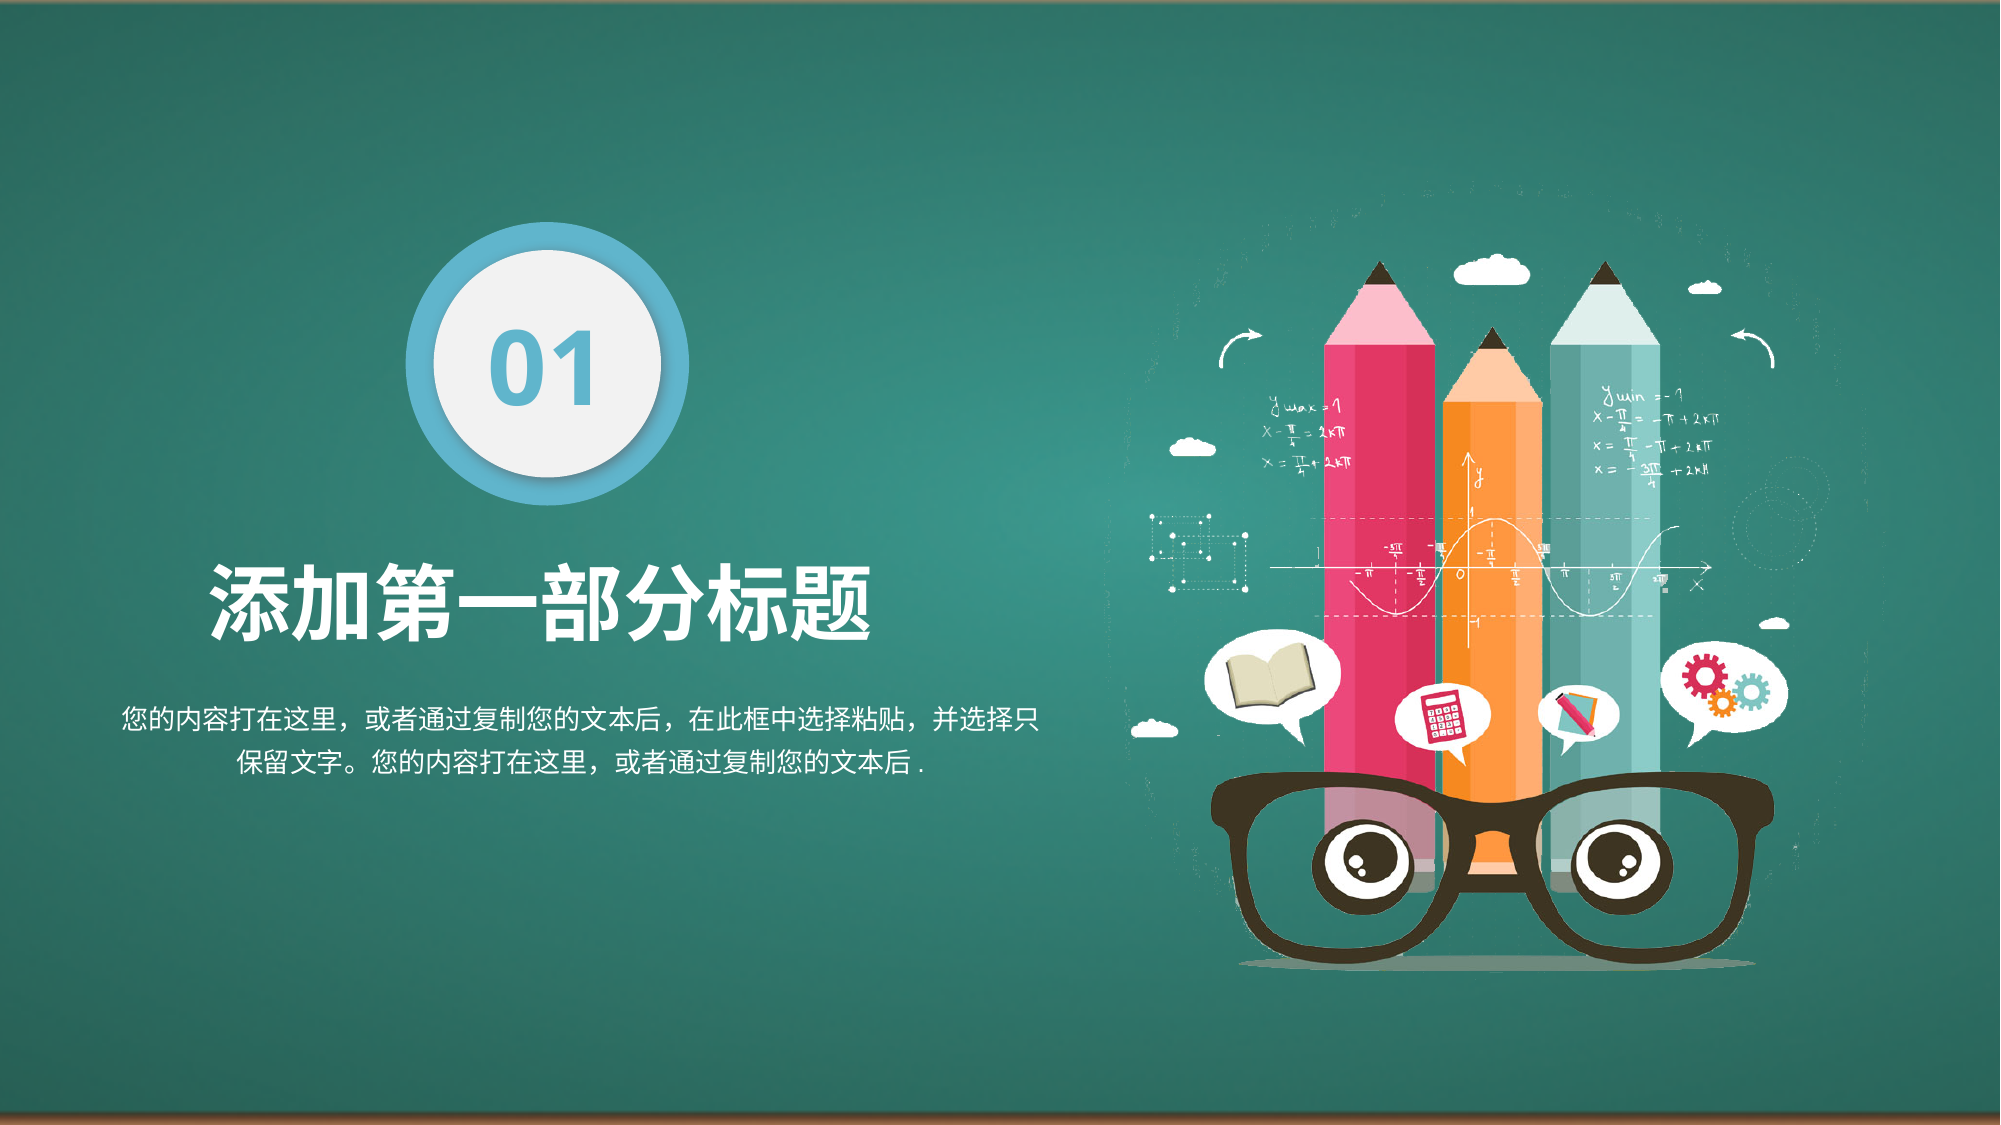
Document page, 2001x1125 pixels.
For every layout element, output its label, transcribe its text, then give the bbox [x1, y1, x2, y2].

picture [0, 0, 2000, 1125]
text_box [405, 221, 690, 506]
text_box 您的内容打在这里，或者通过复制您的文本后，在此框中选择粘贴，并选择只保留文字。您的内容打在这里，或者通过复制您的文本后. [98, 683, 1056, 788]
text_box 添加第一部分标题 [186, 541, 1045, 662]
